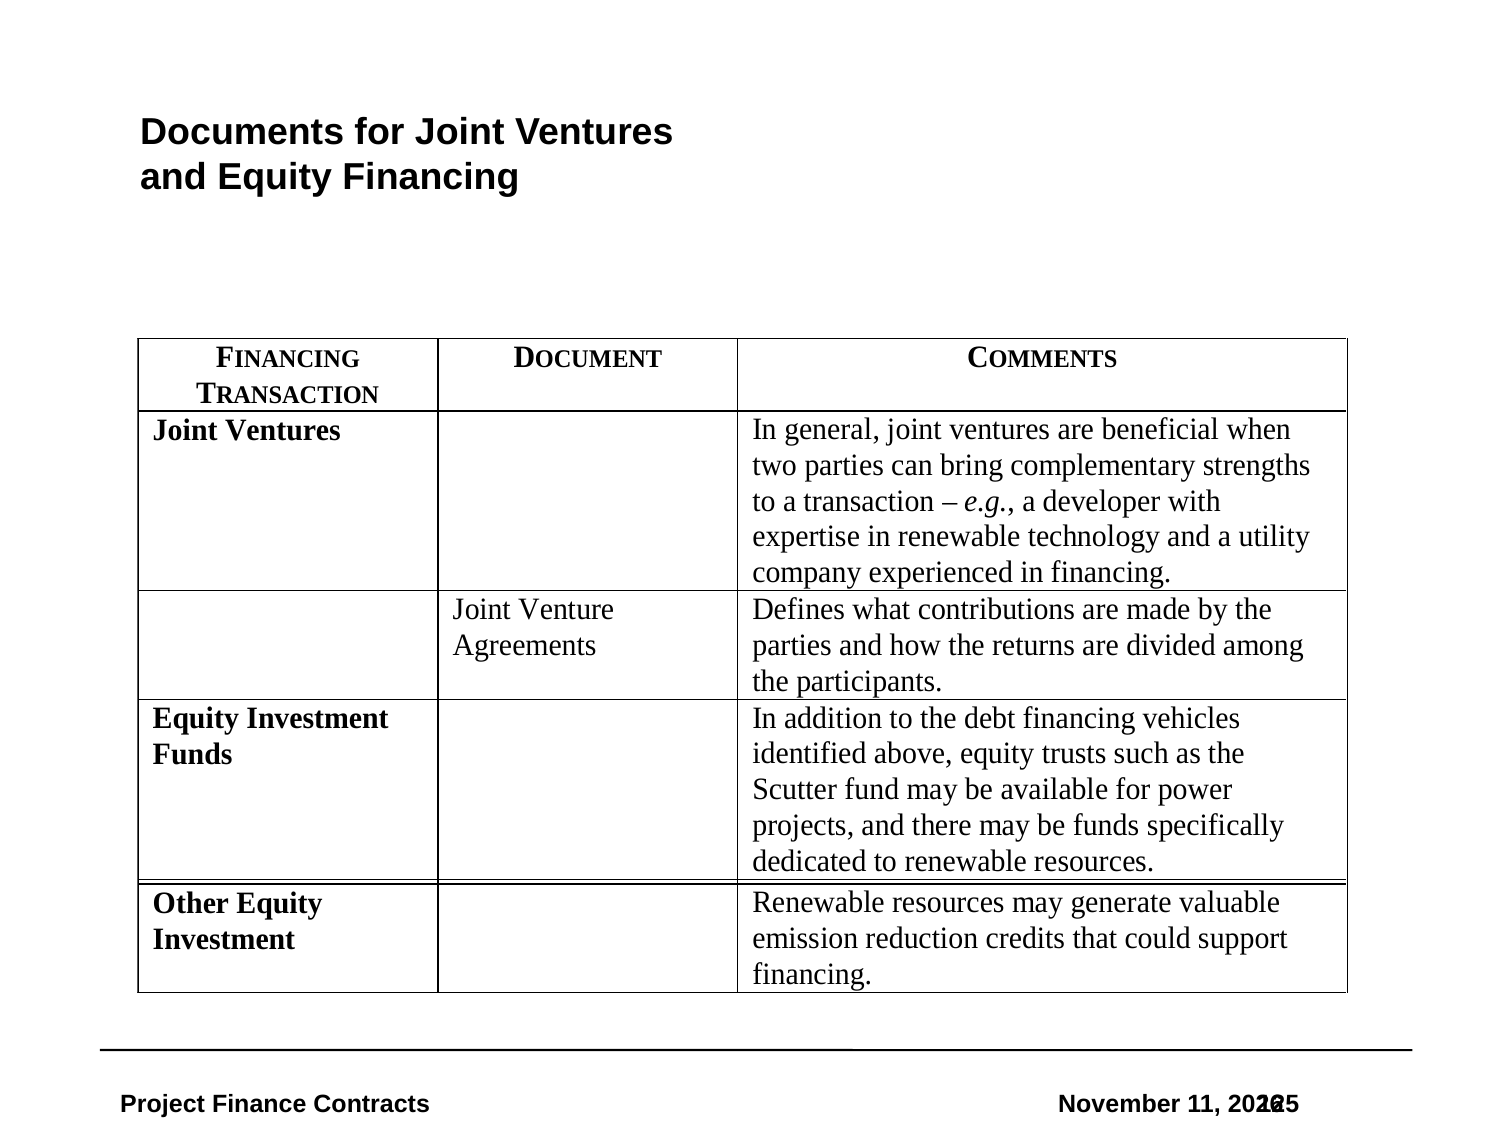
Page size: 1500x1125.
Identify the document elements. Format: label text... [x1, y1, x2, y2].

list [137, 337, 1438, 1026]
title Documents for Joint Ventures and Equity Financing [124, 99, 1288, 226]
